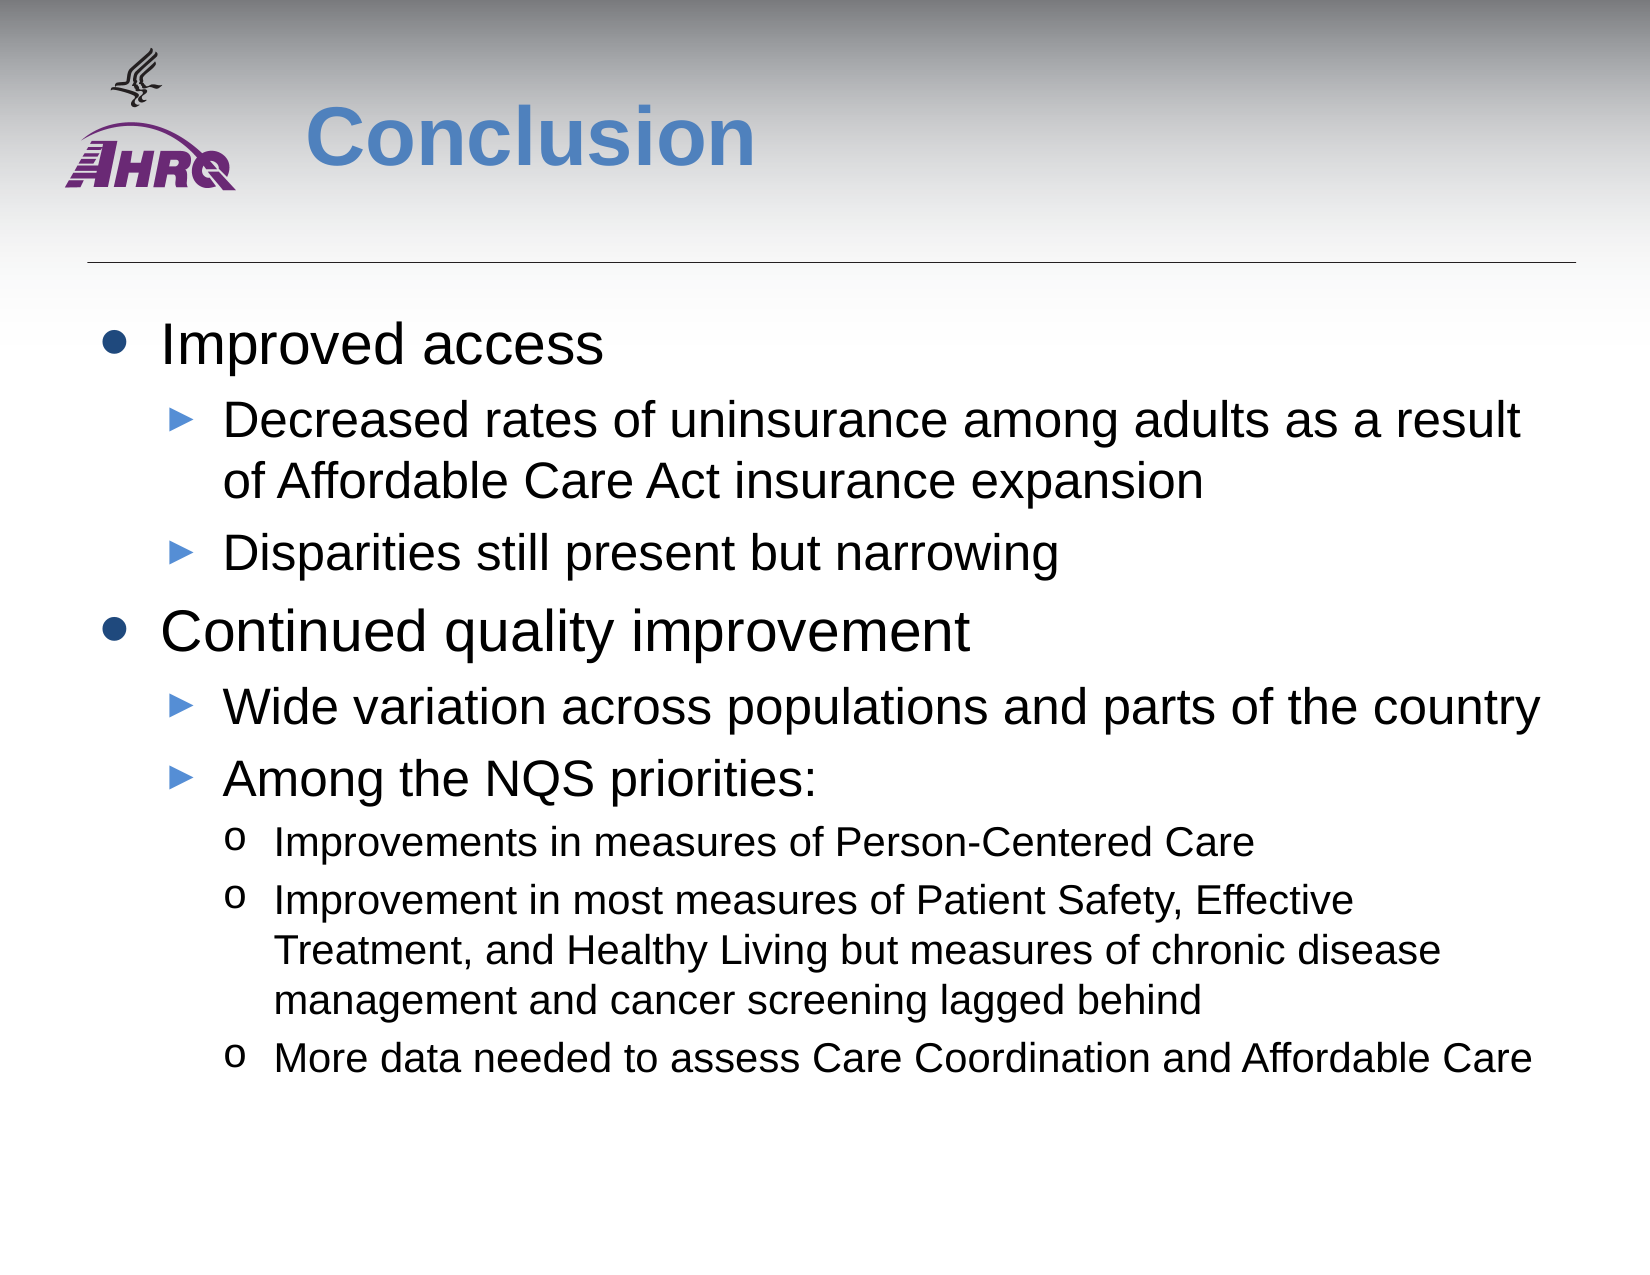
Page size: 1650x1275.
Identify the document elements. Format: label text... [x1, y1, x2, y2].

picture [0, 0, 1650, 1275]
title Conclusion [288, 51, 1568, 213]
list Improved access Decreased rates of uninsurance among adults as a result of Affordable Care Act insurance expansion Disparities still present but narrowing Continued quality improvement Wide variation across populations and parts of the country Among the NQS priorities: Improvements in measures of Person-Centered Care Improvement in most measures of Patient Safety, Effective Treatment, and Healthy Living but measures of chronic disease management and cancer screening lagged behind More data needed to assess Care Coordination and Affordable Care [82, 297, 1568, 1139]
text_box [191, 114, 1454, 297]
